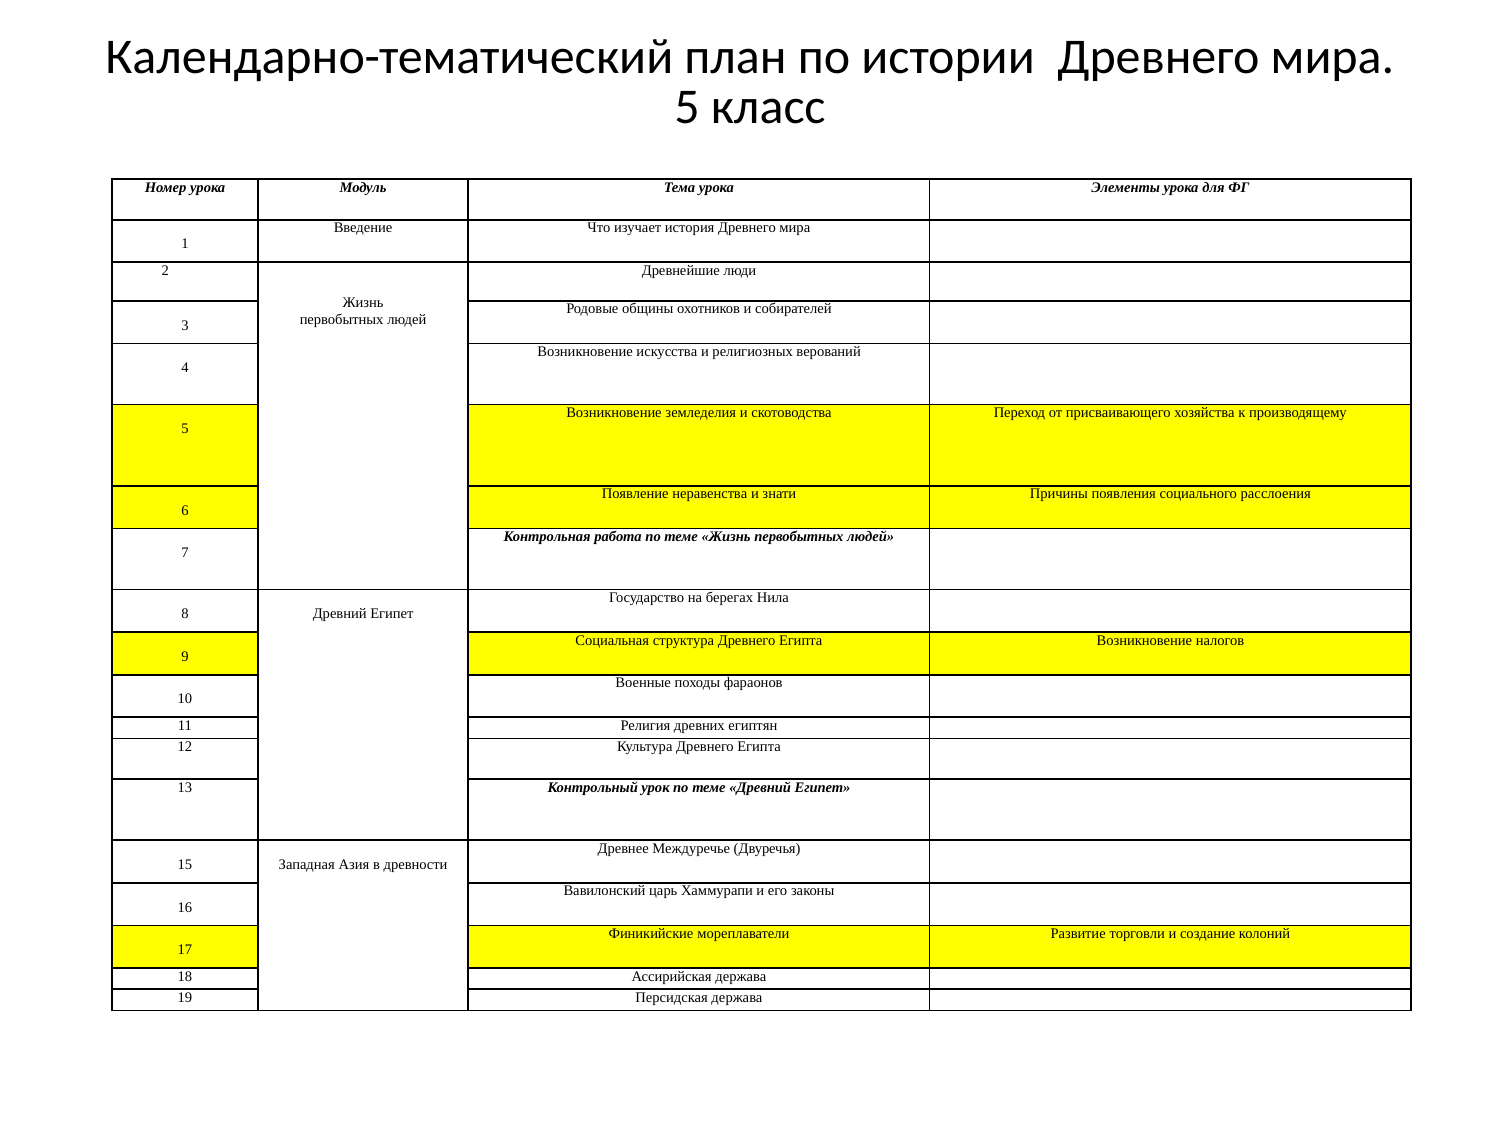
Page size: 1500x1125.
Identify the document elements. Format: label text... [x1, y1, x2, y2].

table_cell [930, 884, 1410, 925]
table_cell 18 [113, 969, 257, 988]
table_cell 12 [113, 739, 257, 778]
table_cell 10 [113, 676, 257, 716]
table_cell 8 [113, 590, 257, 631]
table_cell Возникновение налогов [930, 633, 1410, 674]
table_cell Древний Египет [259, 590, 467, 839]
table_cell Развитие торговли и создание колоний [930, 926, 1410, 967]
table_cell 2 [113, 263, 257, 300]
table_cell Причины появления социального расслоения [930, 487, 1410, 528]
table_cell 15 [113, 841, 257, 882]
table_header Номер урока [113, 180, 257, 219]
table_cell 5 [113, 405, 257, 485]
table_cell Древнее Междуречье (Двуречья) [469, 841, 929, 882]
table_cell Переход от присваивающего хозяйства к производящему [930, 405, 1410, 485]
title Календарно-тематический план по истории Древнего мира. 5 класс [75, 0, 1425, 173]
table_cell Социальная структура Древнего Египта [469, 633, 929, 674]
table_cell [930, 529, 1410, 589]
table_cell Религия древних египтян [469, 718, 929, 738]
table_cell 19 [113, 990, 257, 1010]
table_cell [930, 780, 1410, 839]
table_cell [930, 841, 1410, 882]
table_cell 7 [113, 529, 257, 589]
table_cell [930, 263, 1410, 300]
table_cell 16 [113, 884, 257, 925]
table_cell Жизнь первобытных людей [259, 263, 467, 589]
table_cell 4 [113, 344, 257, 404]
table_cell 9 [113, 633, 257, 674]
table_header Элементы урока для ФГ [930, 180, 1410, 219]
table_cell Древнейшие люди [469, 263, 929, 300]
table_cell 17 [113, 926, 257, 967]
table_cell [930, 344, 1410, 404]
table_cell 11 [113, 718, 257, 738]
table_header Тема урока [469, 180, 929, 219]
table_cell Государство на берегах Нила [469, 590, 929, 631]
table_cell Культура Древнего Египта [469, 739, 929, 778]
table_cell Родовые общины охотников и собирателей [469, 302, 929, 343]
table_cell 3 [113, 302, 257, 343]
table_cell Контрольная работа по теме «Жизнь первобытных людей» [469, 529, 929, 589]
table_cell [930, 718, 1410, 738]
table_cell Западная Азия в древности [259, 841, 467, 1010]
table_cell Вавилонский царь Хаммурапи и его законы [469, 884, 929, 925]
table_cell 13 [113, 780, 257, 839]
table_cell 6 [113, 487, 257, 528]
table_cell Появление неравенства и знати [469, 487, 929, 528]
table_cell Финикийские мореплаватели [469, 926, 929, 967]
table_cell 1 [113, 221, 257, 261]
table_cell [930, 221, 1410, 261]
table_cell Контрольный урок по теме «Древний Египет» [469, 780, 929, 839]
table_cell Возникновение земледелия и скотоводства [469, 405, 929, 485]
table_cell [930, 302, 1410, 343]
table_cell [930, 676, 1410, 716]
table_cell [930, 969, 1410, 988]
table_cell Что изучает история Древнего мира [469, 221, 929, 261]
table_cell Персидская держава [469, 990, 929, 1010]
table_cell Ассирийская держава [469, 969, 929, 988]
table_cell Введение [259, 221, 467, 261]
table_cell [930, 590, 1410, 631]
table_cell Военные походы фараонов [469, 676, 929, 716]
table_header Модуль [259, 180, 467, 219]
table_cell [930, 739, 1410, 778]
table_cell [930, 990, 1410, 1010]
table_cell Возникновение искусства и религиозных верований [469, 344, 929, 404]
